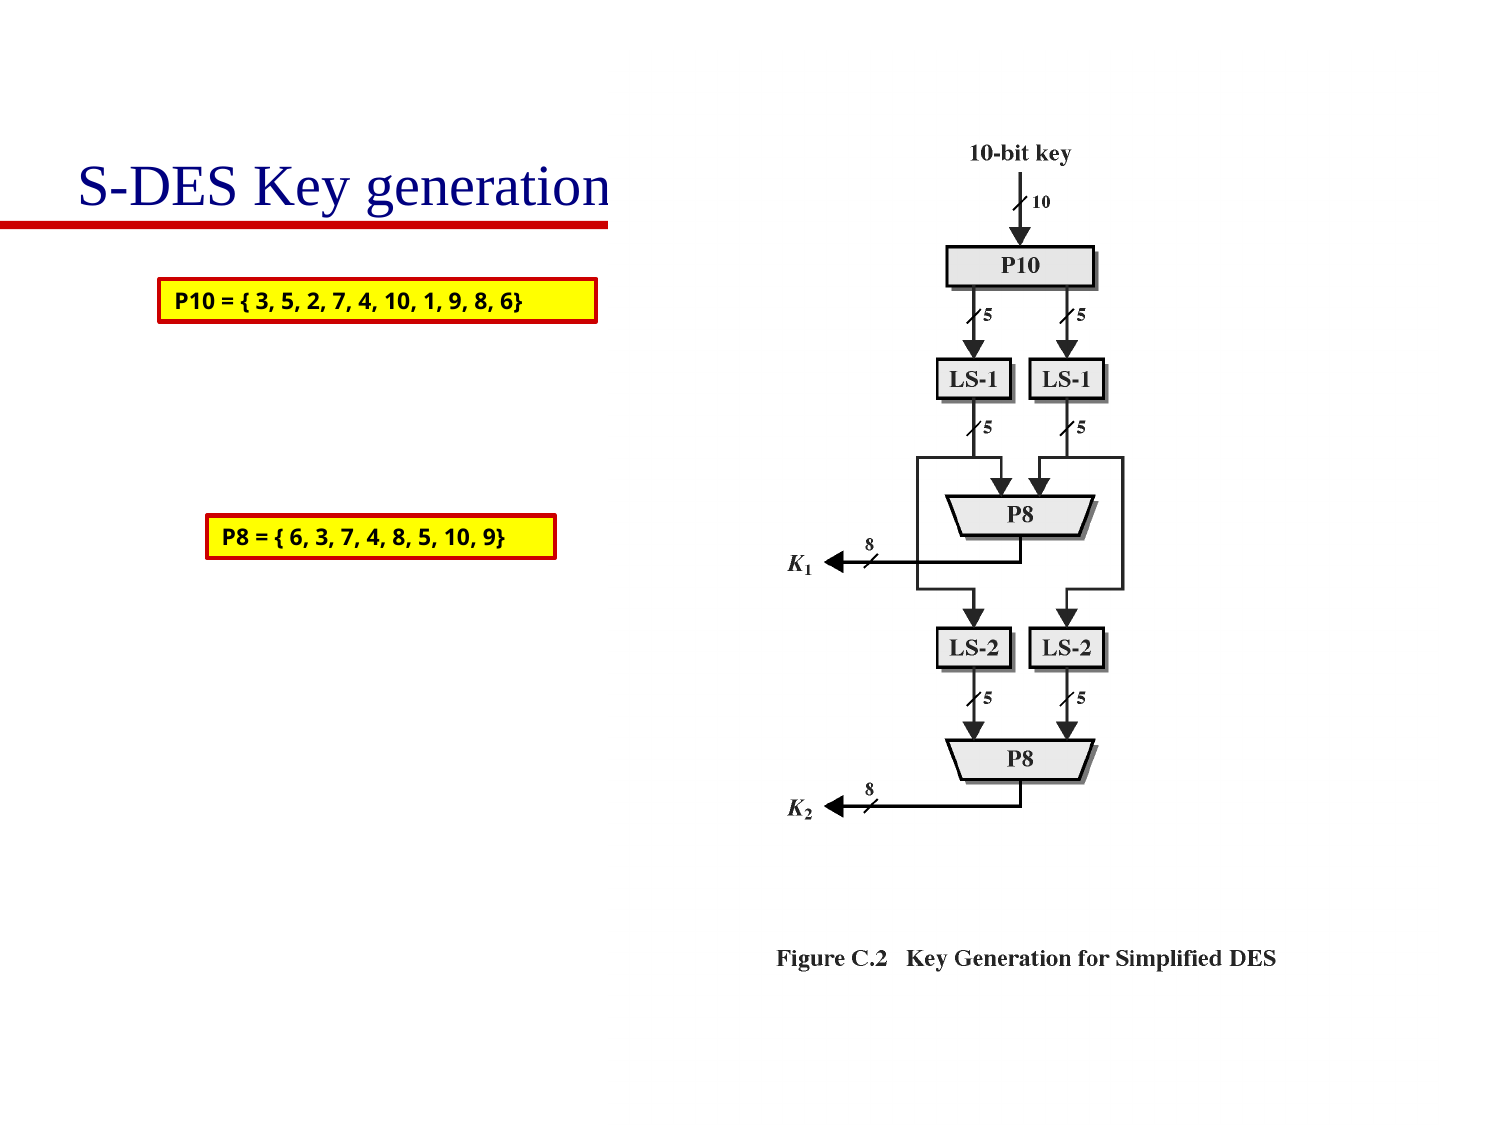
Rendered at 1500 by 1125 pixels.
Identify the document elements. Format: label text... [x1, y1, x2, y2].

title S-DES Key generation [62, 43, 1338, 226]
picture [608, 49, 1440, 1125]
text_box P10 = { 3, 5, 2, 7, 4, 10, 1, 9, 8, 6} [157, 277, 598, 324]
text_box P8 = { 6, 3, 7, 4, 8, 5, 10, 9} [205, 513, 557, 560]
